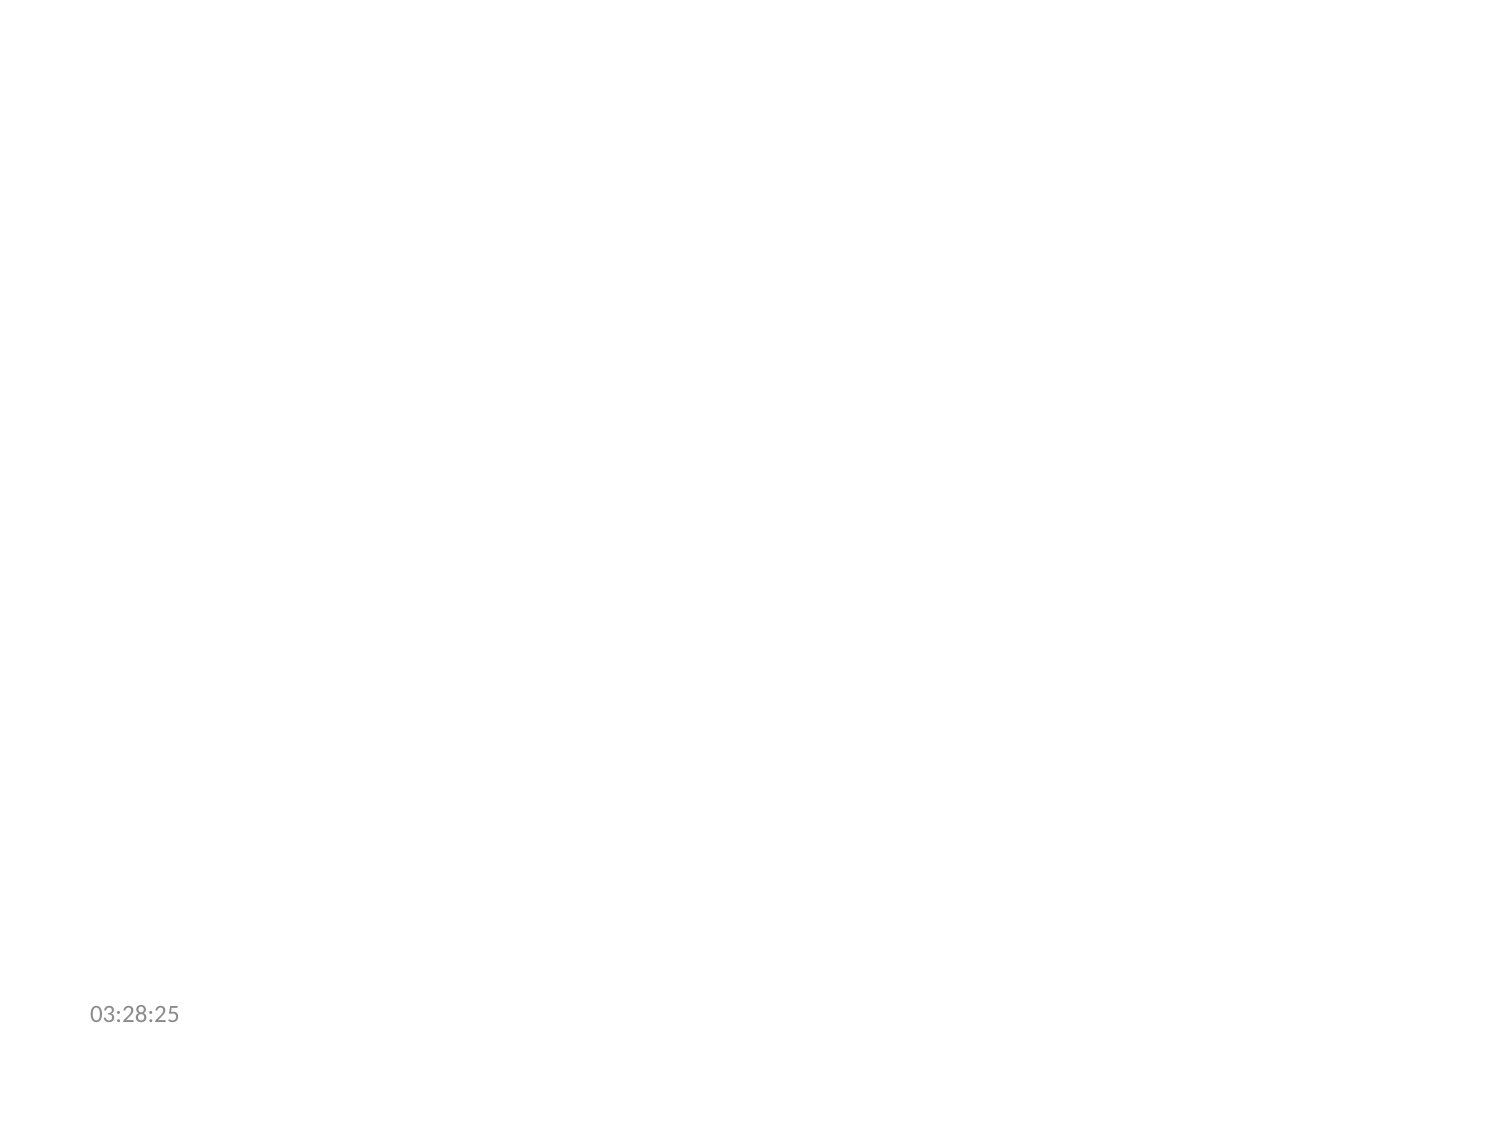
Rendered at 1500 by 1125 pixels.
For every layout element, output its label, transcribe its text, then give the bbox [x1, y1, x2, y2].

text_box 15:35:09 [75, 982, 425, 1043]
